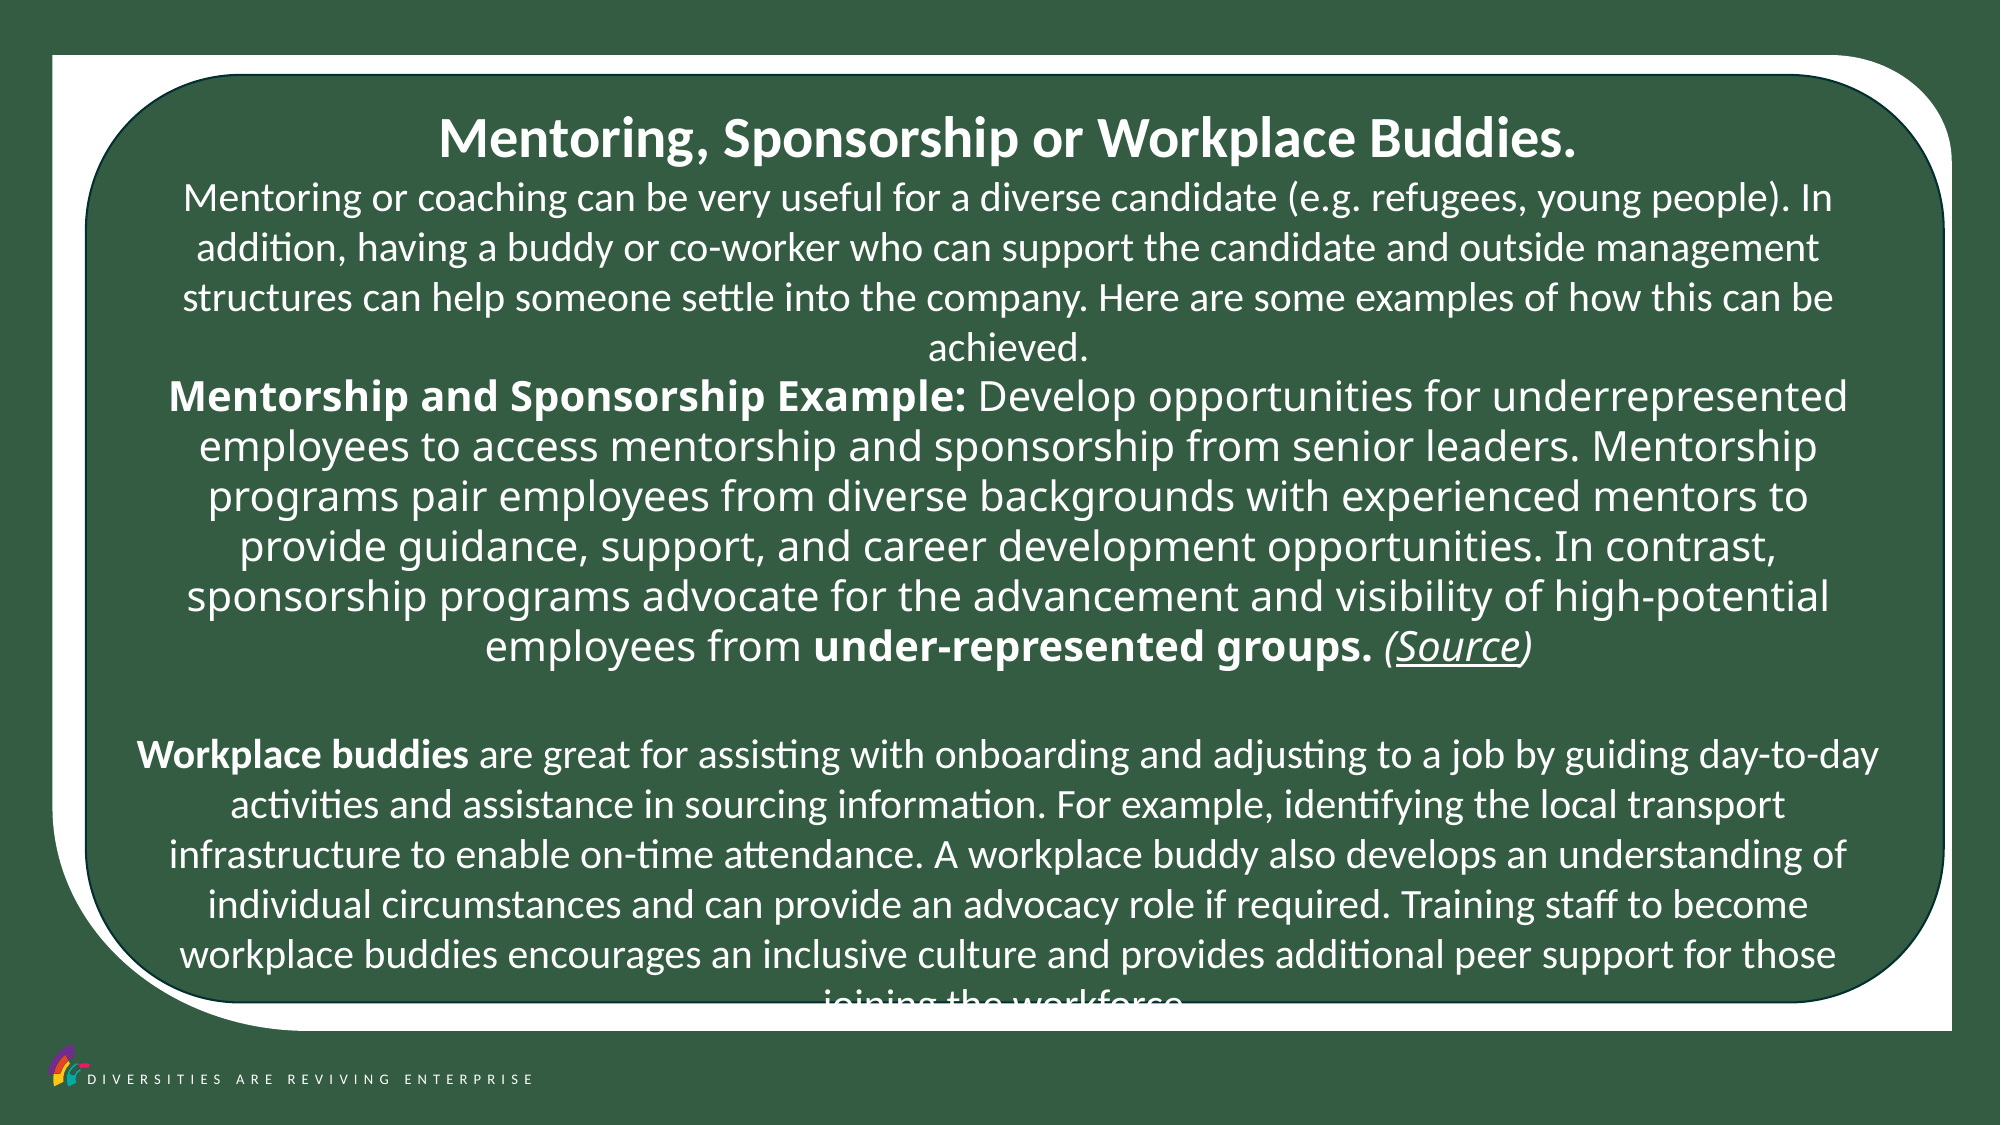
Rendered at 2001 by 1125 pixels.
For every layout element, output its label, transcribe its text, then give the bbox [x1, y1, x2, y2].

text_box [169, 73, 1860, 91]
text_box [84, 134, 117, 943]
text_box [1900, 120, 1945, 958]
text_box Mentoring, Sponsorship or Workplace Buddies. Mentoring or coaching can be very useful for a diverse candidate (e.g. refugees, young people). In addition, having a buddy or co-worker who can support the candidate and outside management structures can help someone settle into the company. Here are some examples of how this can be achieved. Mentorship and Sponsorship Example: Develop opportunities for underrepresented employees to access mentorship and sponsorship from senior leaders. Mentorship programs pair employees from diverse backgrounds with experienced mentors to provide guidance, support, and career development opportunities. In contrast, sponsorship programs advocate for the advancement and visibility of high-potential employees from under-represented groups. (Source) Workplace buddies are great for assisting with onboarding and adjusting to a job by guiding day-to-day activities and assistance in sourcing information. For example, identifying the local transport infrastructure to enable on-time attendance. A workplace buddy also develops an understanding of individual circumstances and can provide an advocacy role if required. Training staff to become workplace buddies encourages an inclusive culture and provides additional peer support for those joining the workforce. [117, 91, 1900, 1034]
